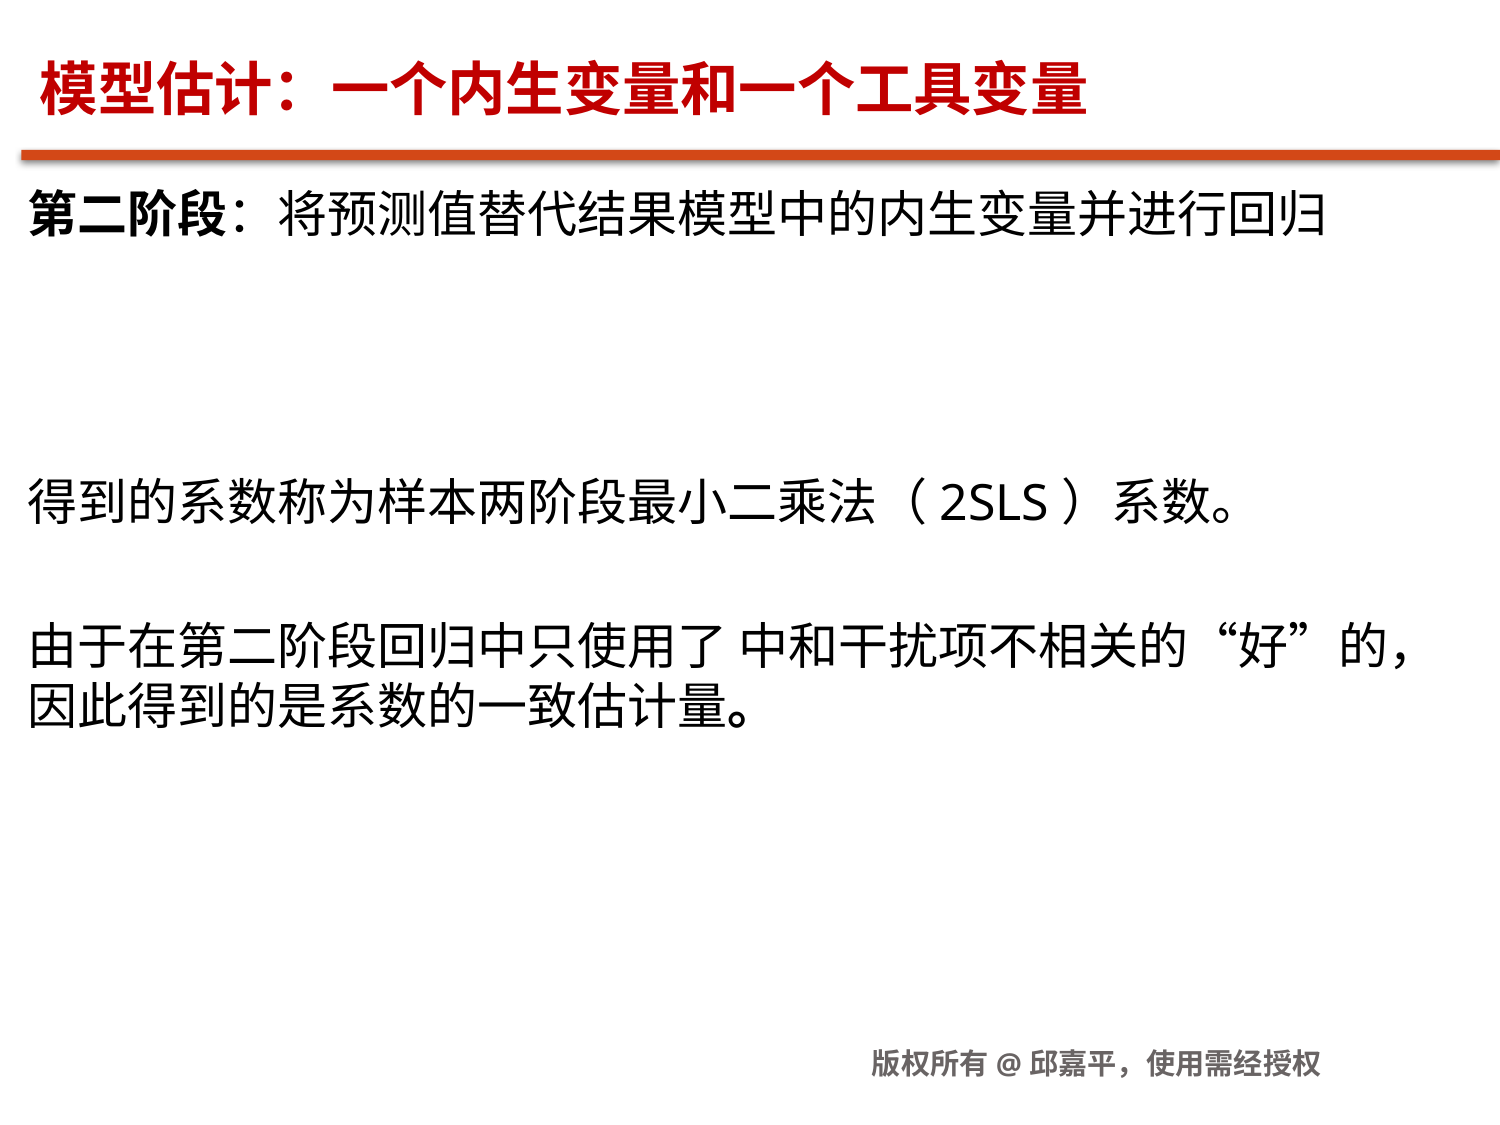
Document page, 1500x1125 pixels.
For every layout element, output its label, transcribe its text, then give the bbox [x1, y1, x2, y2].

footer 版权所有@邱嘉平，使用需经授权 [690, 1025, 1500, 1100]
title 模型估计：一个内生变量和一个工具变量 [24, 50, 1450, 138]
